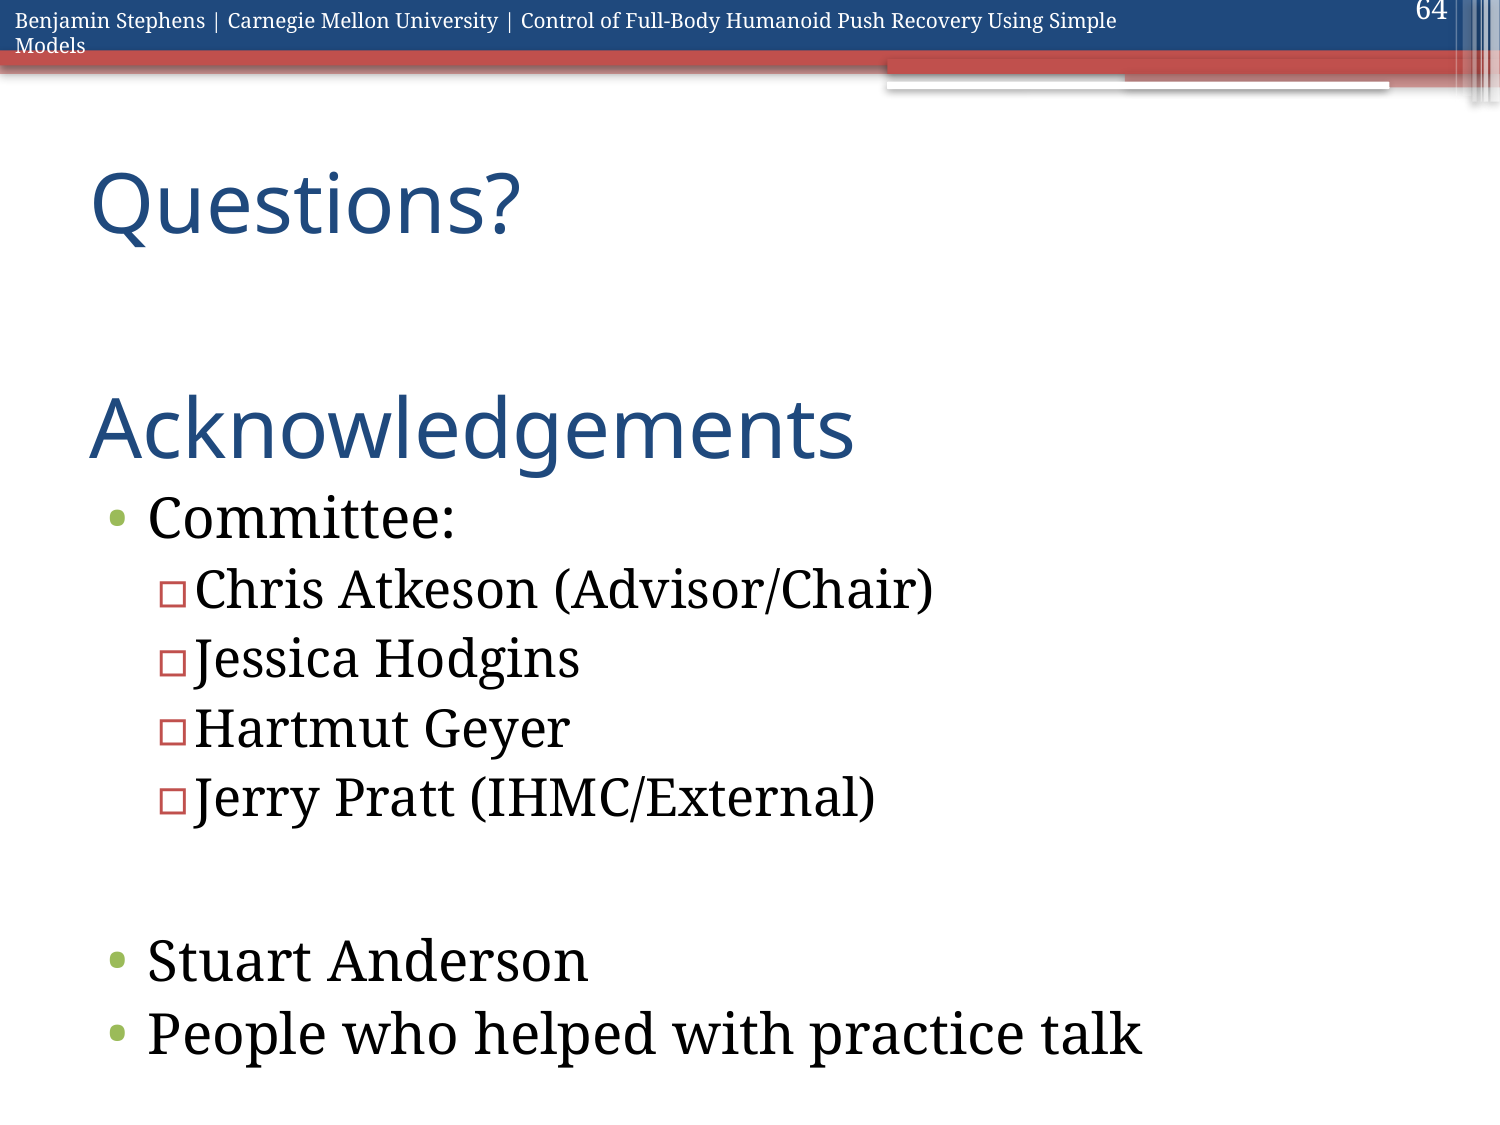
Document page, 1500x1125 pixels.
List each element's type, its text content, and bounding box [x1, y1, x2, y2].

text_box Questions? [74, 112, 1425, 288]
title Acknowledgements [75, 337, 1425, 474]
list Committee: Chris Atkeson (Advisor/Chair) Jessica Hodgins Hartmut Geyer Jerry Pratt (IHMC/External) Stuart Anderson People who helped with practice talk [75, 474, 1425, 1079]
slide_number 64 [1374, 0, 1463, 38]
